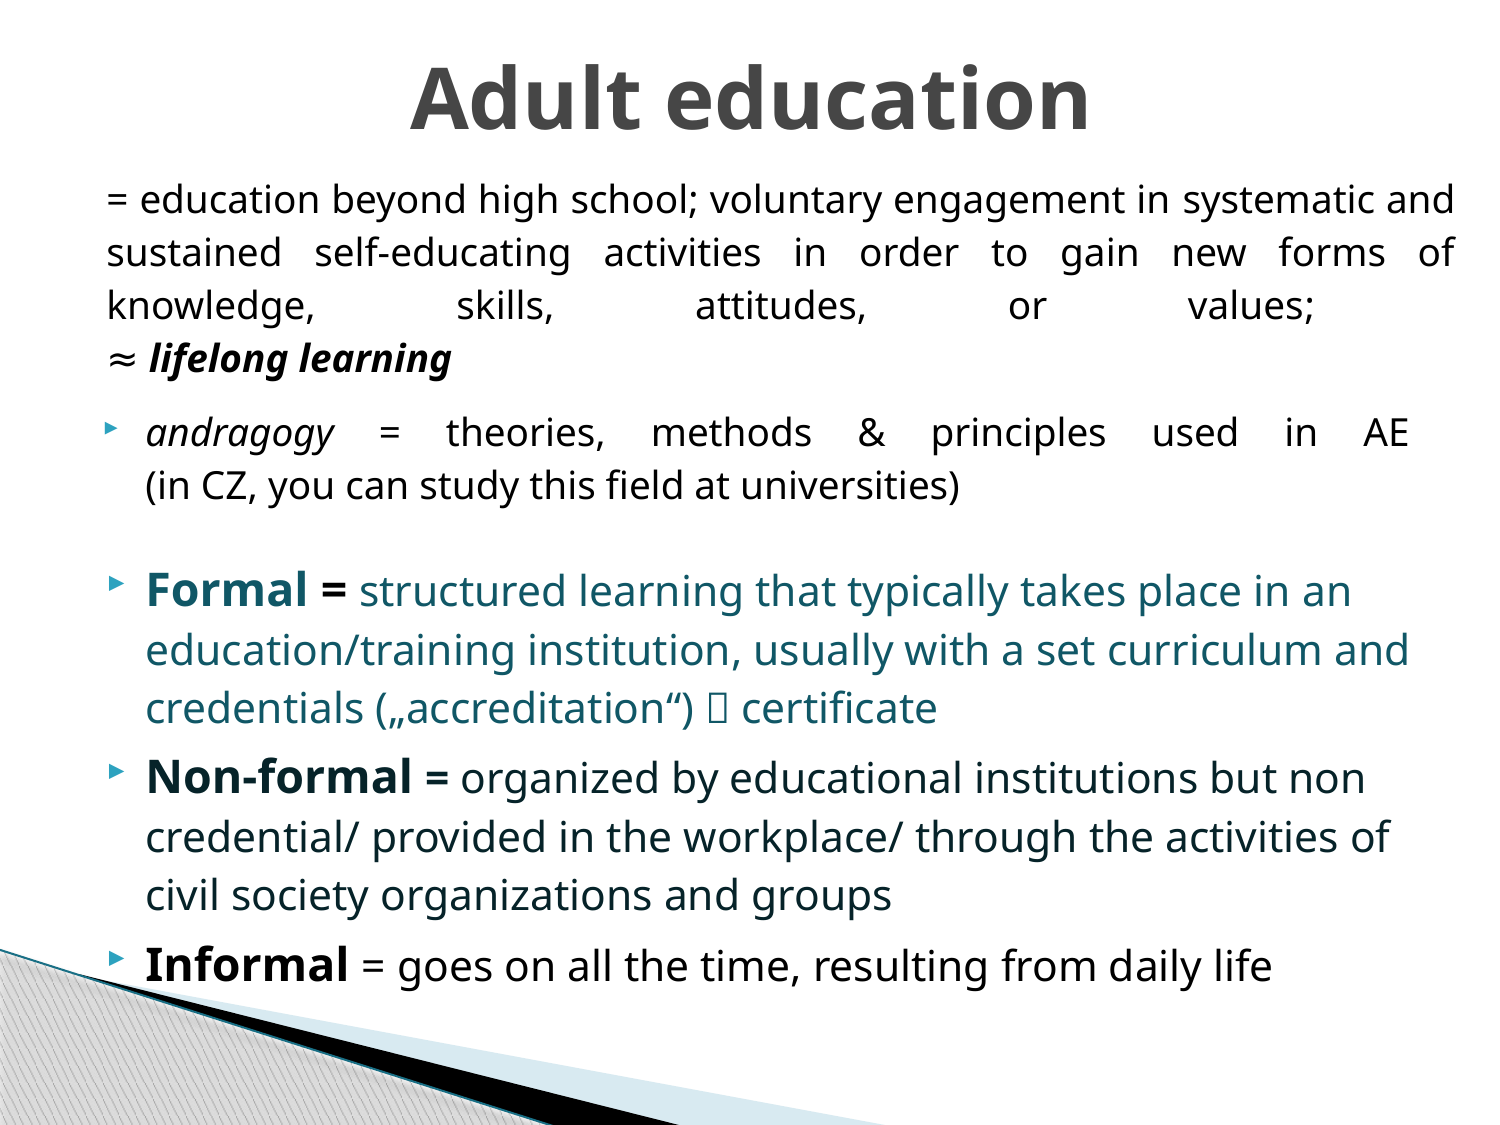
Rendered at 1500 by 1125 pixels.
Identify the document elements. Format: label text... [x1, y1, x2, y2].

title Adult education [76, 1, 1427, 190]
list = education beyond high school; voluntary engagement in systematic and sustained self-educating activities in order to gain new forms of knowledge, skills, attitudes, or values; ≈ lifelong learning andragogy = theories, methods & principles used in AE (in CZ, you can study this field at universities) Formal = structured learning that typically takes place in an education/training institution, usually with a set curriculum and credentials („accreditation“)  certificate Non-formal = organized by educational institutions but non credential/ provided in the workplace/ through the activities of civil society organizations and groups Informal = goes on all the time, resulting from daily life [75, 160, 1471, 1000]
